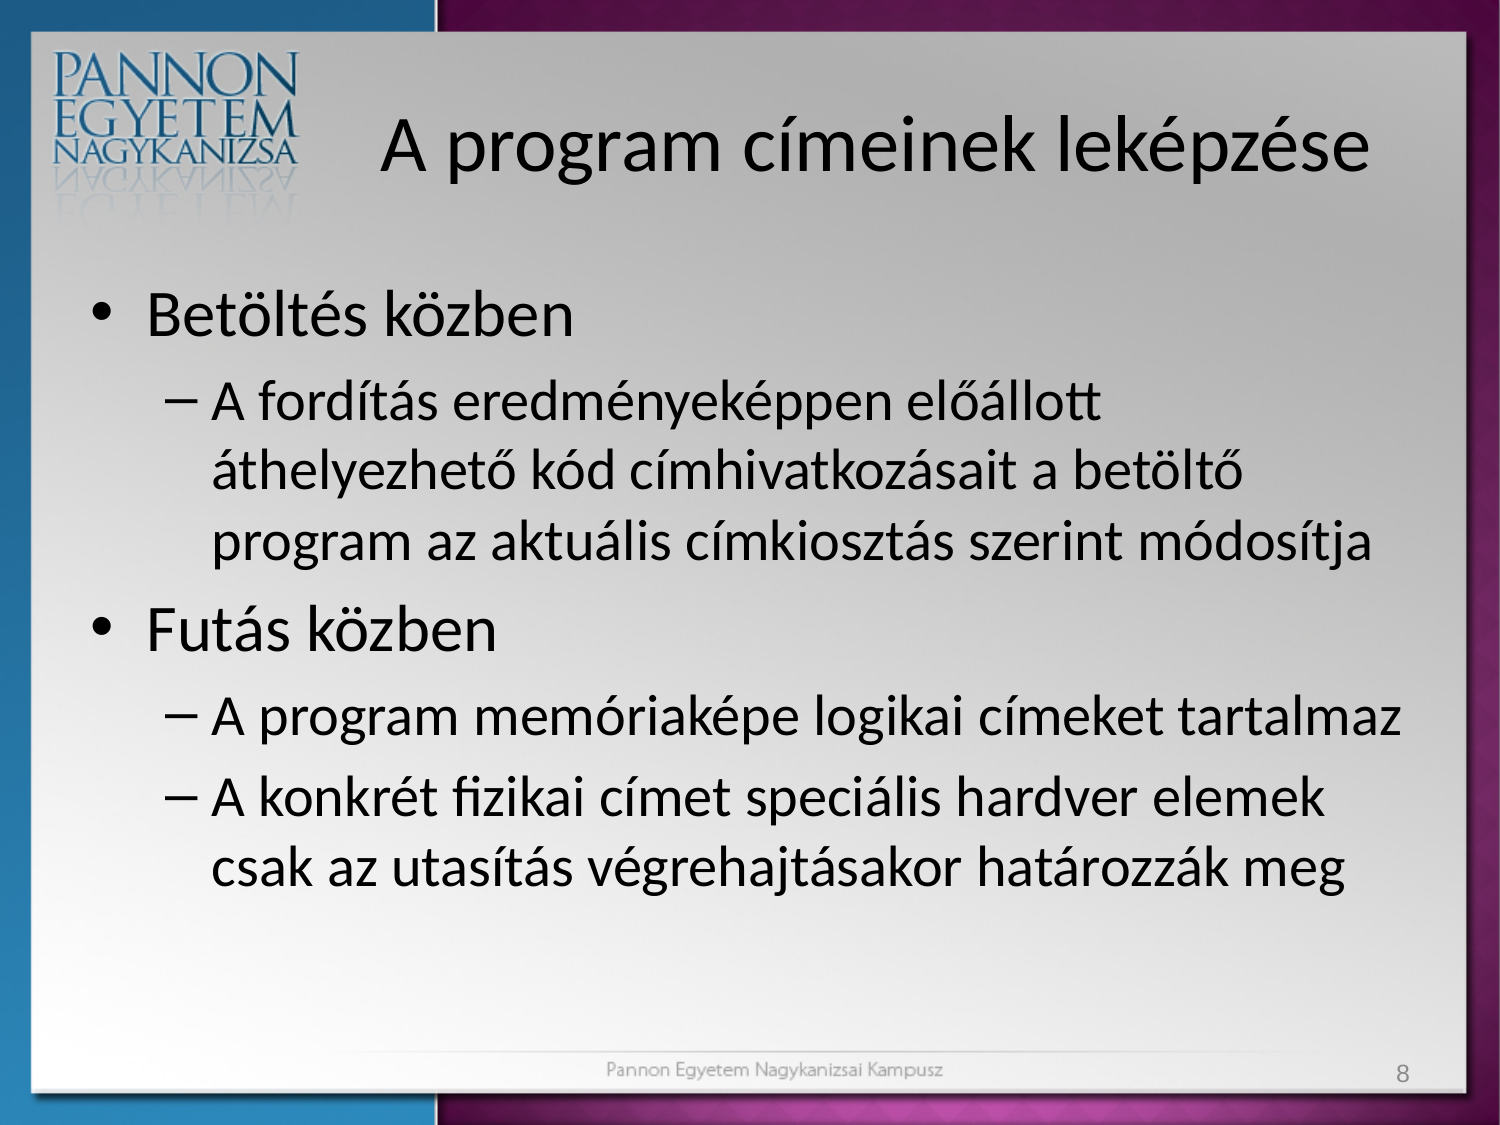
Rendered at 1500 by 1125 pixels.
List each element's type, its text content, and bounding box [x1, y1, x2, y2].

slide_number 8 [1074, 1042, 1425, 1103]
picture [0, 0, 1500, 1125]
list Betöltés közben A fordítás eredményeképpen előállott áthelyezhető kód címhivatkozásait a betöltő program az aktuális címkiosztás szerint módosítja Futás közben A program memóriaképe logikai címeket tartalmaz A konkrét fizikai címet speciális hardver elemek csak az utasítás végrehajtásakor határozzák meg [75, 262, 1425, 1038]
title A program címeinek leképzése [328, 45, 1425, 233]
